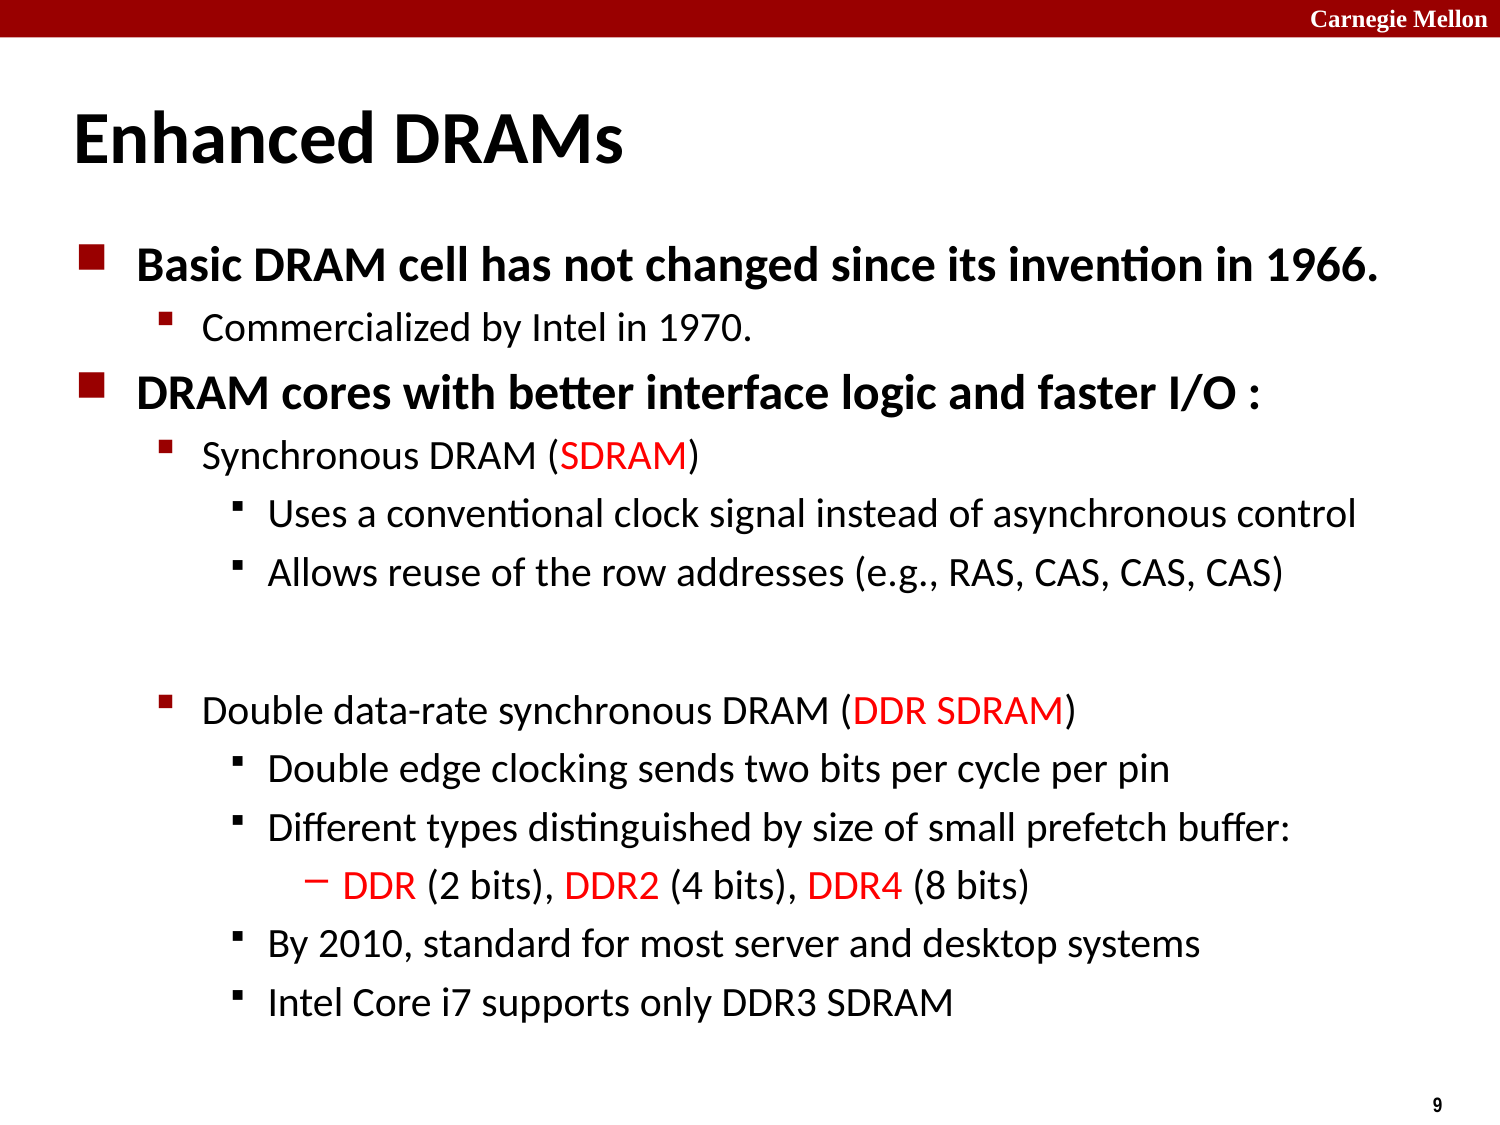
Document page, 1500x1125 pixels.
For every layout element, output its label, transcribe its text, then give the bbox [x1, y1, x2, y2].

title Enhanced DRAMs [58, 71, 1305, 197]
list Basic DRAM cell has not changed since its invention in 1966. Commercialized by Intel in 1970. DRAM cores with better interface logic and faster I/O : Synchronous DRAM (SDRAM) Uses a conventional clock signal instead of asynchronous control Allows reuse of the row addresses (e.g., RAS, CAS, CAS, CAS) Double data-rate synchronous DRAM (DDR SDRAM) Double edge clocking sends two bits per cycle per pin Different types distinguished by size of small prefetch buffer: DDR (2 bits), DDR2 (4 bits), DDR4 (8 bits) By 2010, standard for most server and desktop systems Intel Core i7 supports only DDR3 SDRAM [64, 223, 1476, 1063]
